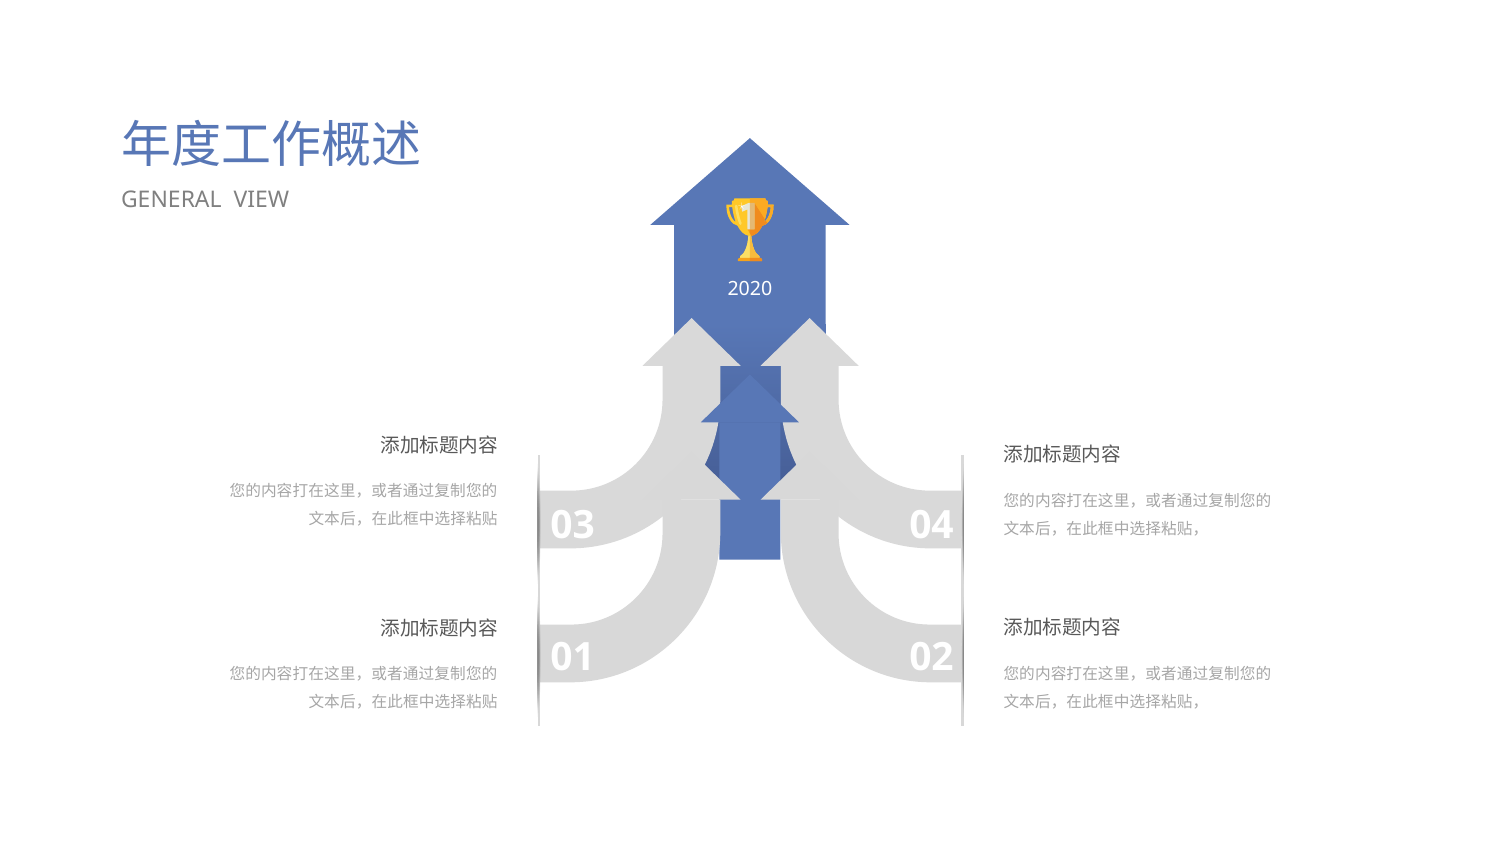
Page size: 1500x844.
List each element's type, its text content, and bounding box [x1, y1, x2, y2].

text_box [650, 138, 850, 374]
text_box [760, 451, 964, 727]
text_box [700, 374, 799, 560]
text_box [988, 607, 1298, 716]
text_box 04 [964, 492, 971, 554]
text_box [537, 451, 741, 727]
text_box 03 [533, 492, 537, 554]
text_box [988, 434, 1298, 543]
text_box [203, 608, 513, 716]
text_box 01 [533, 624, 537, 686]
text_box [106, 105, 496, 221]
text_box 02 [964, 624, 971, 686]
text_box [203, 425, 513, 533]
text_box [537, 318, 741, 451]
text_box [760, 318, 964, 451]
